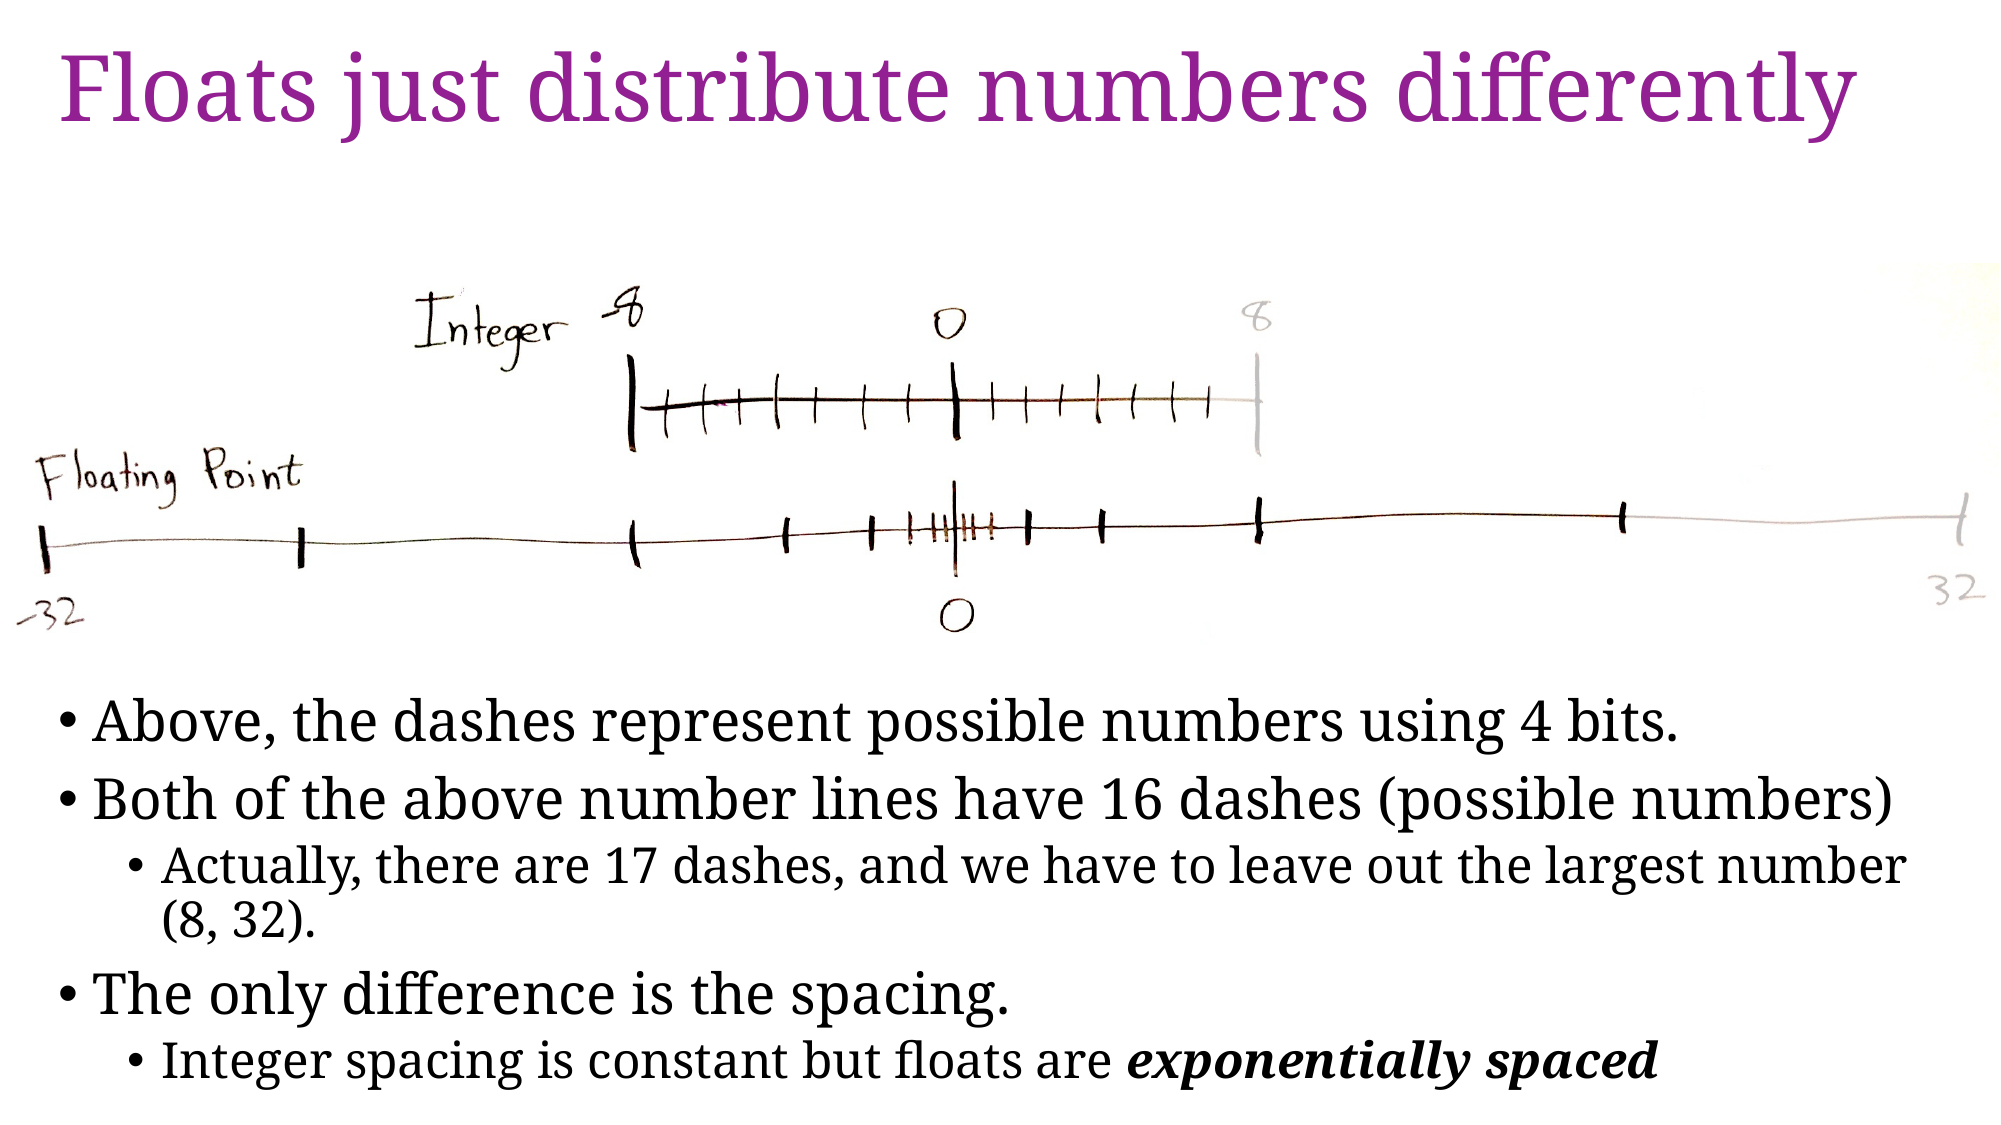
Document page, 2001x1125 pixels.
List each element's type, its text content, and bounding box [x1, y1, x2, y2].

title Floats just distribute numbers differently [43, 25, 1953, 158]
list Above, the dashes represent possible numbers using 4 bits. Both of the above number lines have 16 dashes (possible numbers) Actually, there are 17 dashes, and we have to leave out the largest number (8, 32). The only difference is the spacing. Integer spacing is constant but floats are exponentially spaced [43, 684, 1953, 1101]
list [0, 263, 1999, 661]
